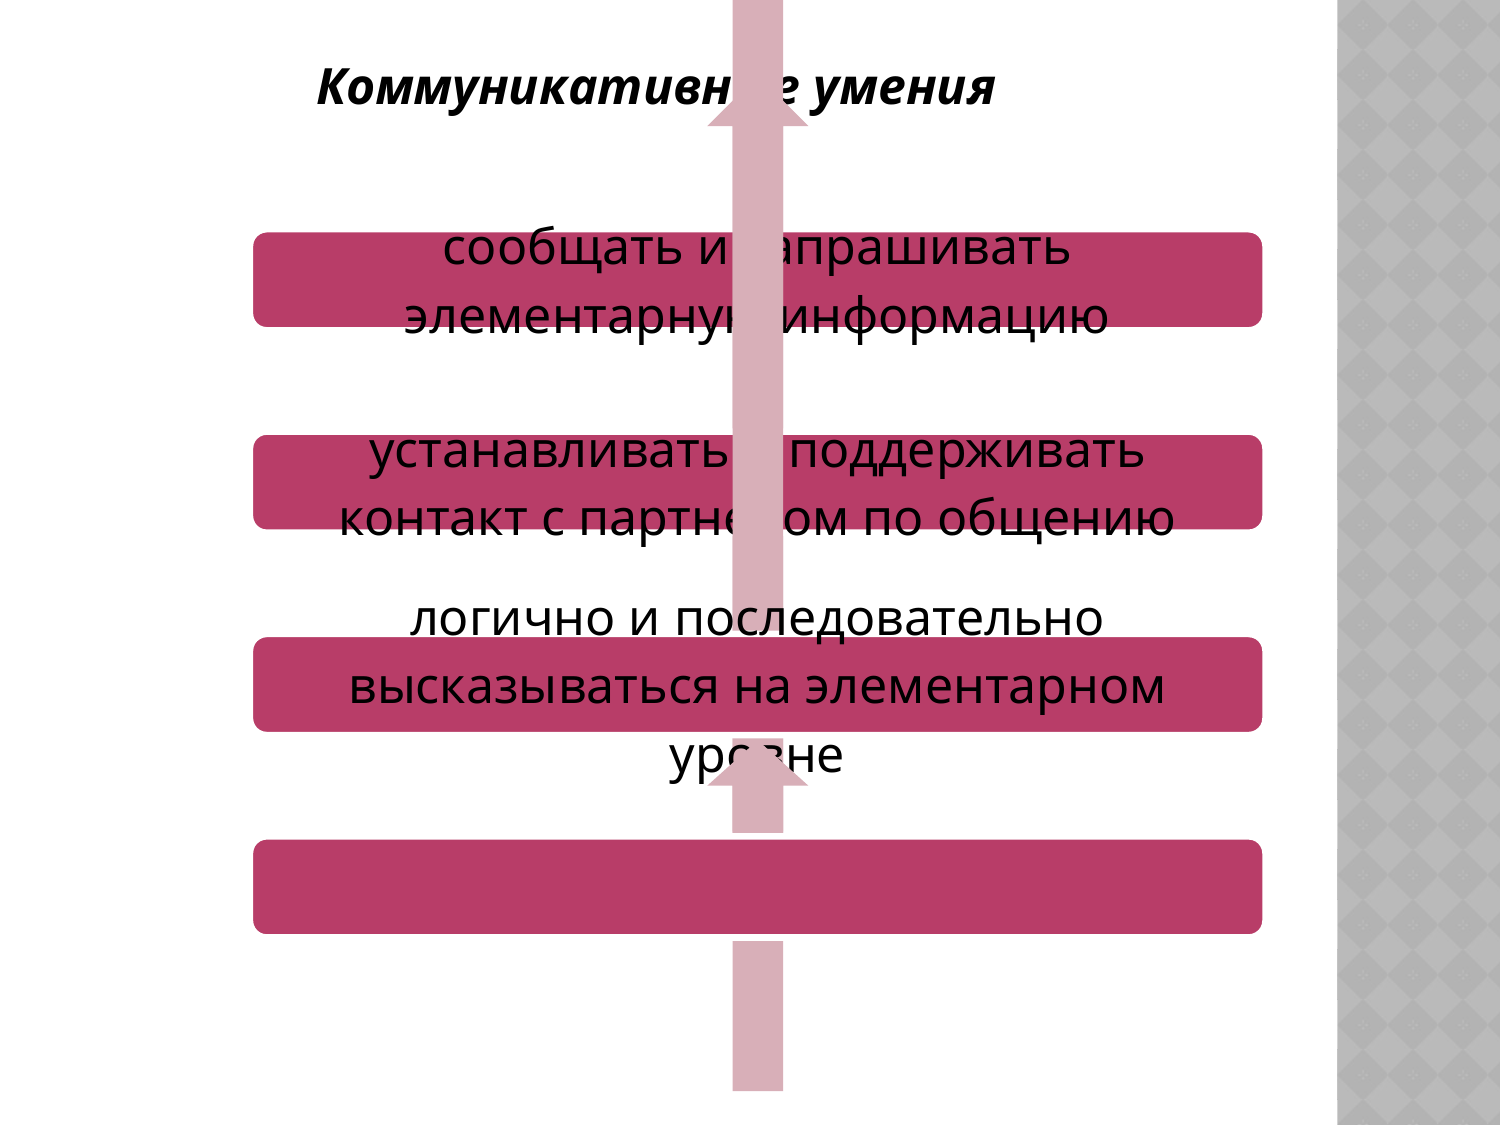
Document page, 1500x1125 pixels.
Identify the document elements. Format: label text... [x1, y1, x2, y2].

text_box Коммуникативные умения [784, 46, 1313, 182]
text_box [249, 228, 1266, 938]
text_box Коммуникативные умения [0, 46, 732, 182]
